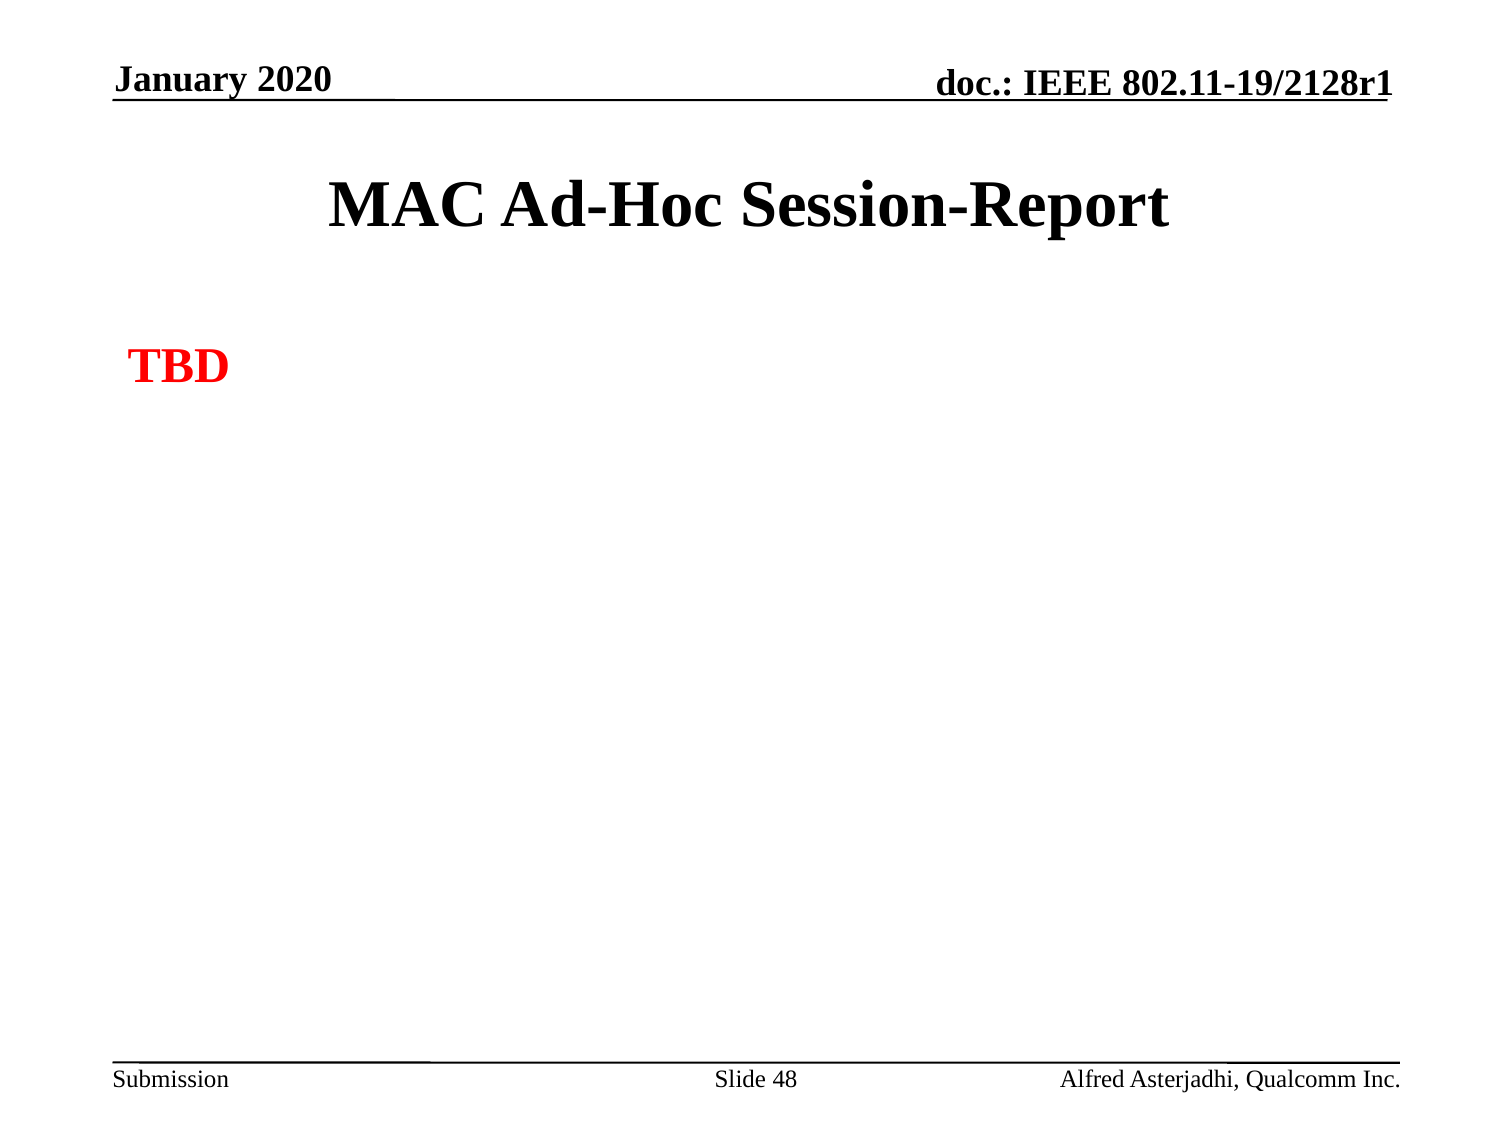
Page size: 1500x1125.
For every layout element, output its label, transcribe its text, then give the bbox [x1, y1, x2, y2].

list TBD [112, 324, 1388, 1000]
title MAC Ad-Hoc Session-Report [112, 112, 1388, 288]
slide_number Slide 48 [712, 1061, 800, 1123]
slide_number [114, 54, 493, 100]
footer Alfred Asterjadhi, Qualcomm Inc. [878, 1061, 1402, 1093]
